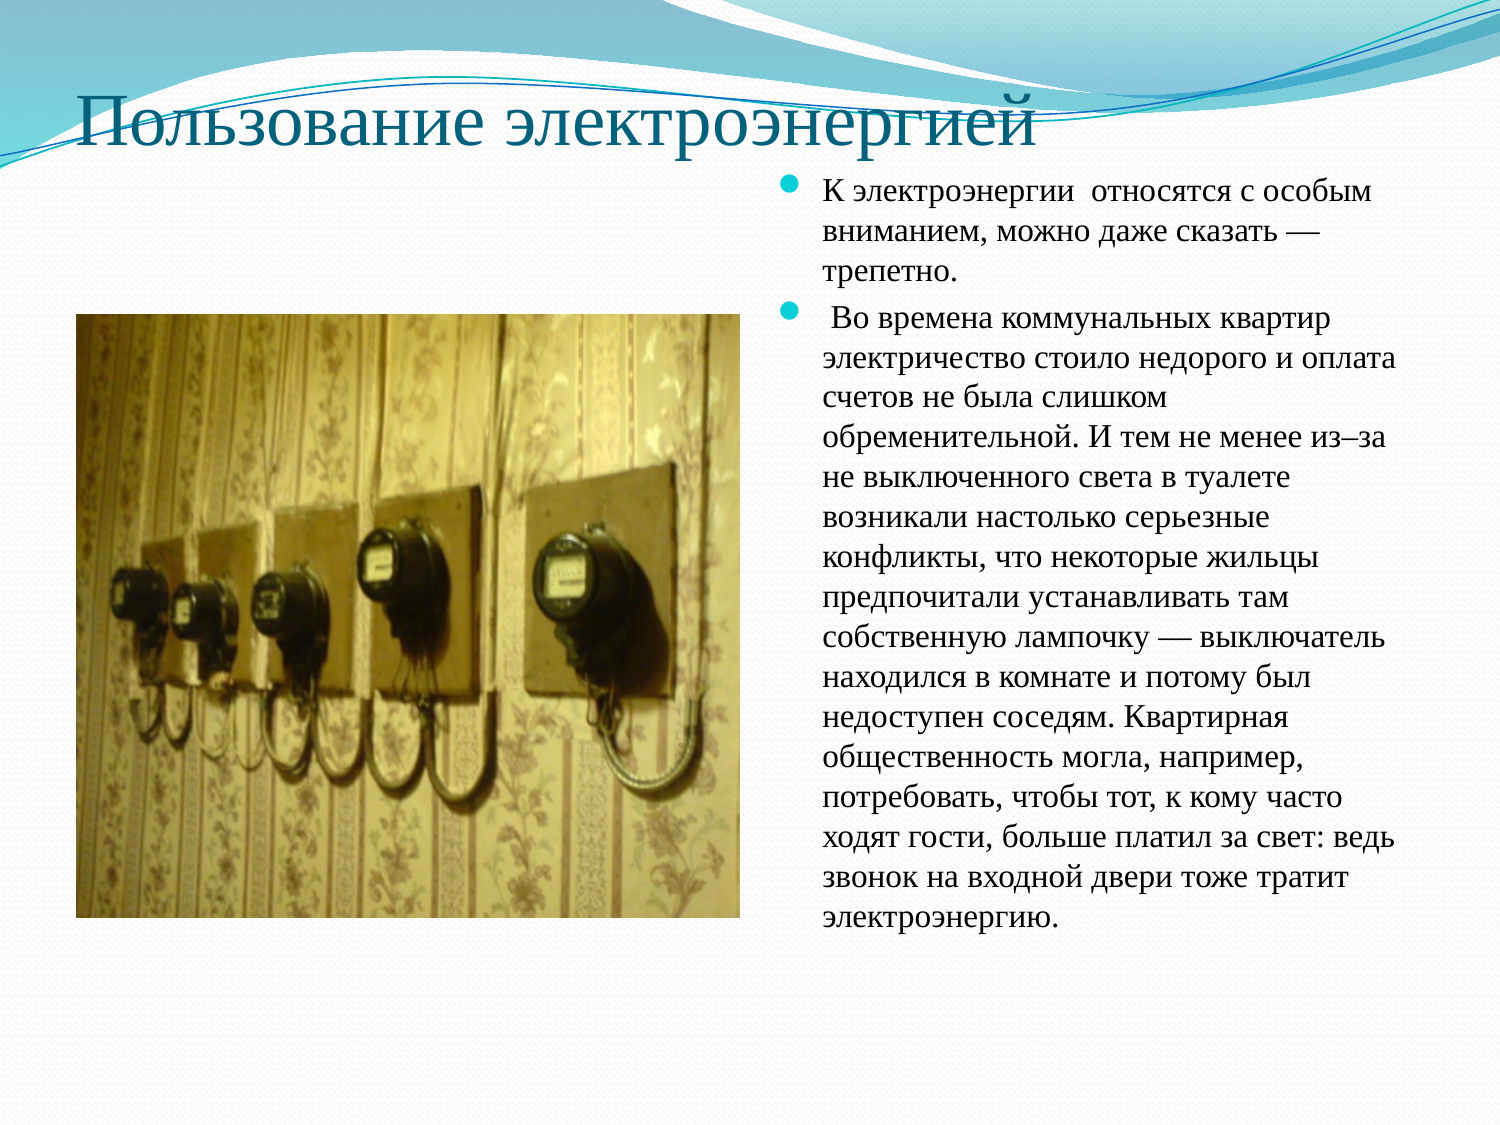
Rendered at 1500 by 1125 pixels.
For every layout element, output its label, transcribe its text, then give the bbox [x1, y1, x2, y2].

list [76, 314, 740, 918]
title Пользование электроэнергией [74, 44, 1426, 162]
list К электроэнергии относятся с особым вниманием, можно даже сказать — трепетно. Во времена коммунальных квартир электричество стоило недорого и оплата счетов не была слишком обременительной. И тем не менее из–за не выключенного света в туалете возникали настолько серьезные конфликты, что некоторые жильцы предпочитали устанавливать там собственную лампочку — выключатель находился в комнате и потому был недоступен соседям. Квартирная общественность могла, например, потребовать, чтобы тот, к кому часто ходят гости, больше платил за свет: ведь звонок на входной двери тоже тратит электроэнергию. [762, 160, 1426, 1071]
